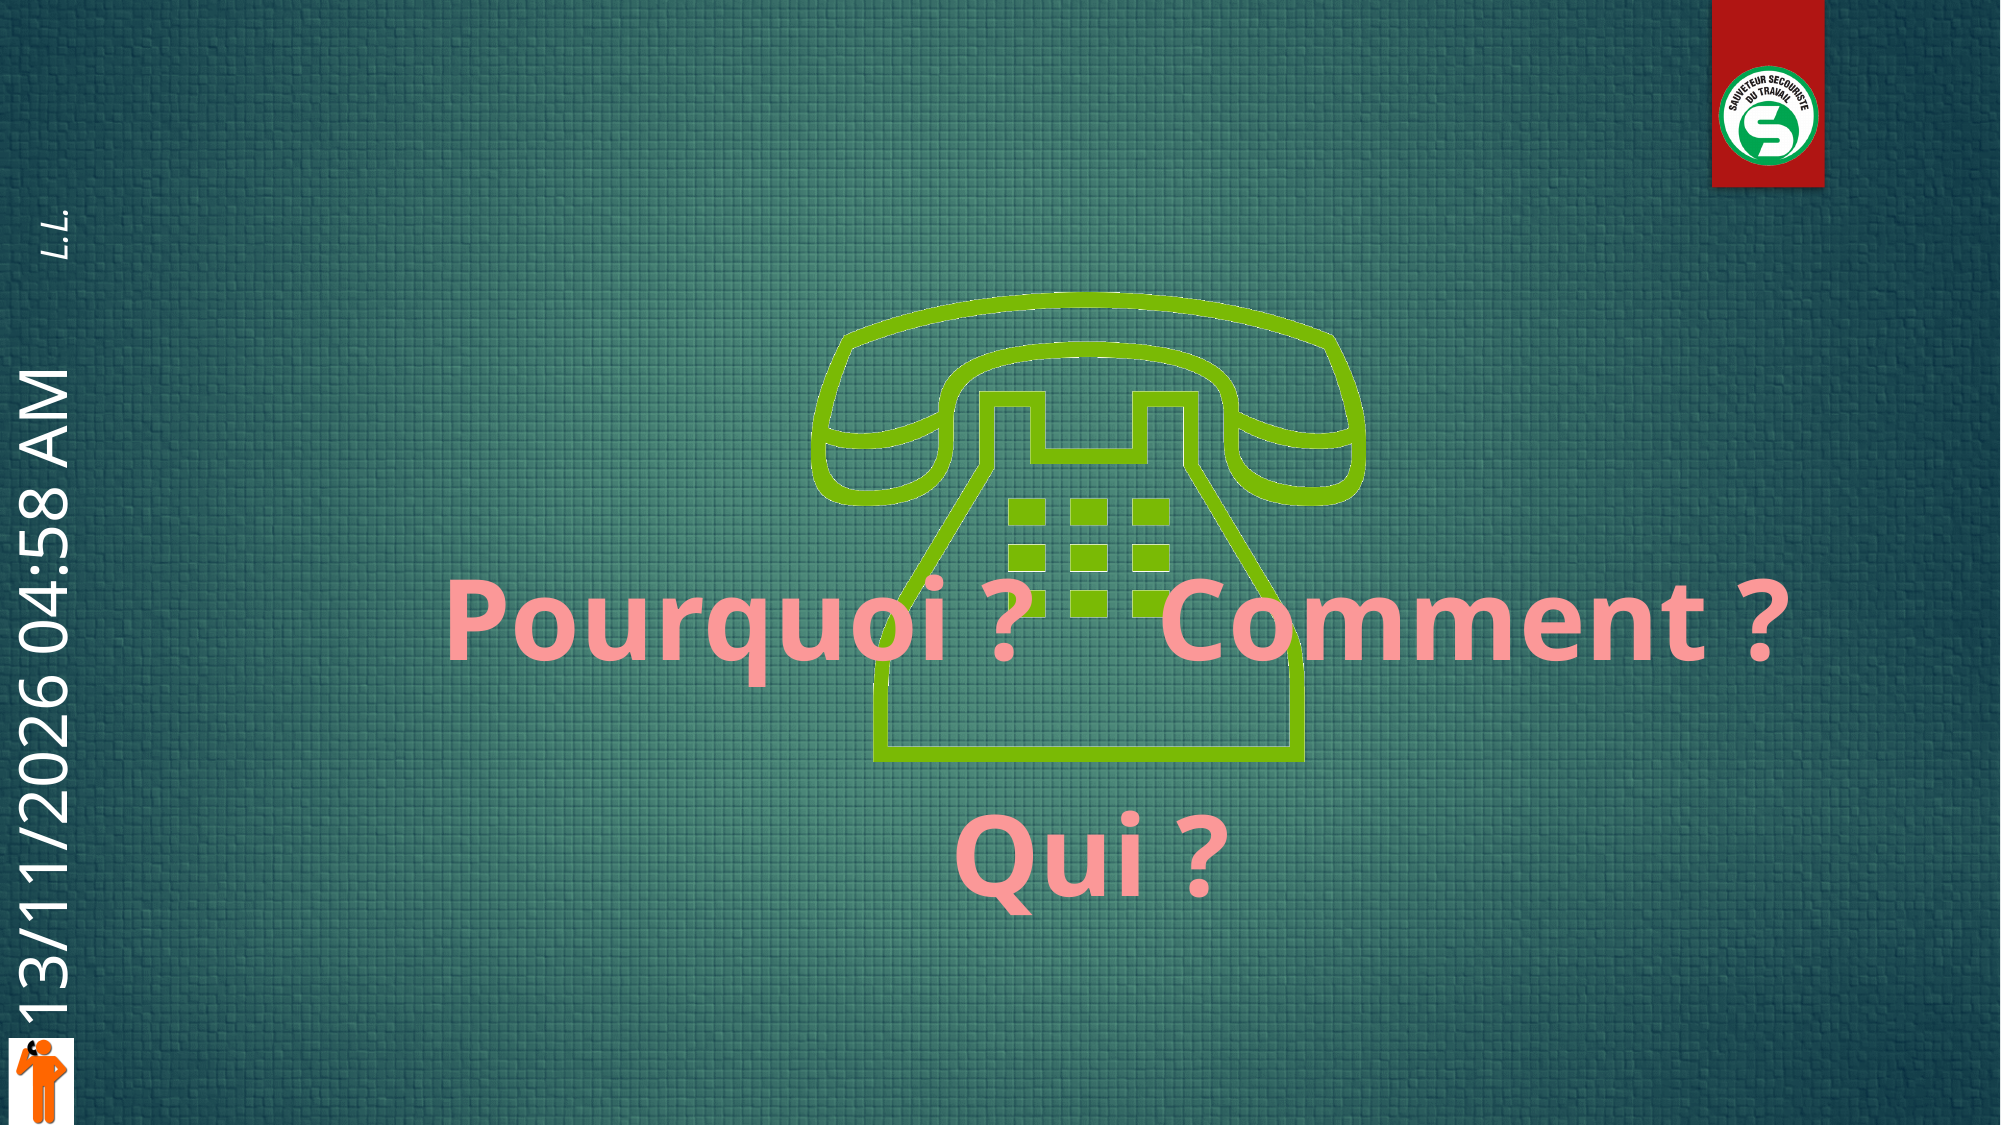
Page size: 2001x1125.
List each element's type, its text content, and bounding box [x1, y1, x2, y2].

text_box Comment ? [1371, 540, 1807, 691]
text_box Qui ? [934, 776, 1246, 927]
picture [1718, 65, 1819, 166]
picture [811, 292, 1366, 763]
picture [8, 1038, 74, 1125]
text_box Pourquoi ? [425, 540, 805, 691]
